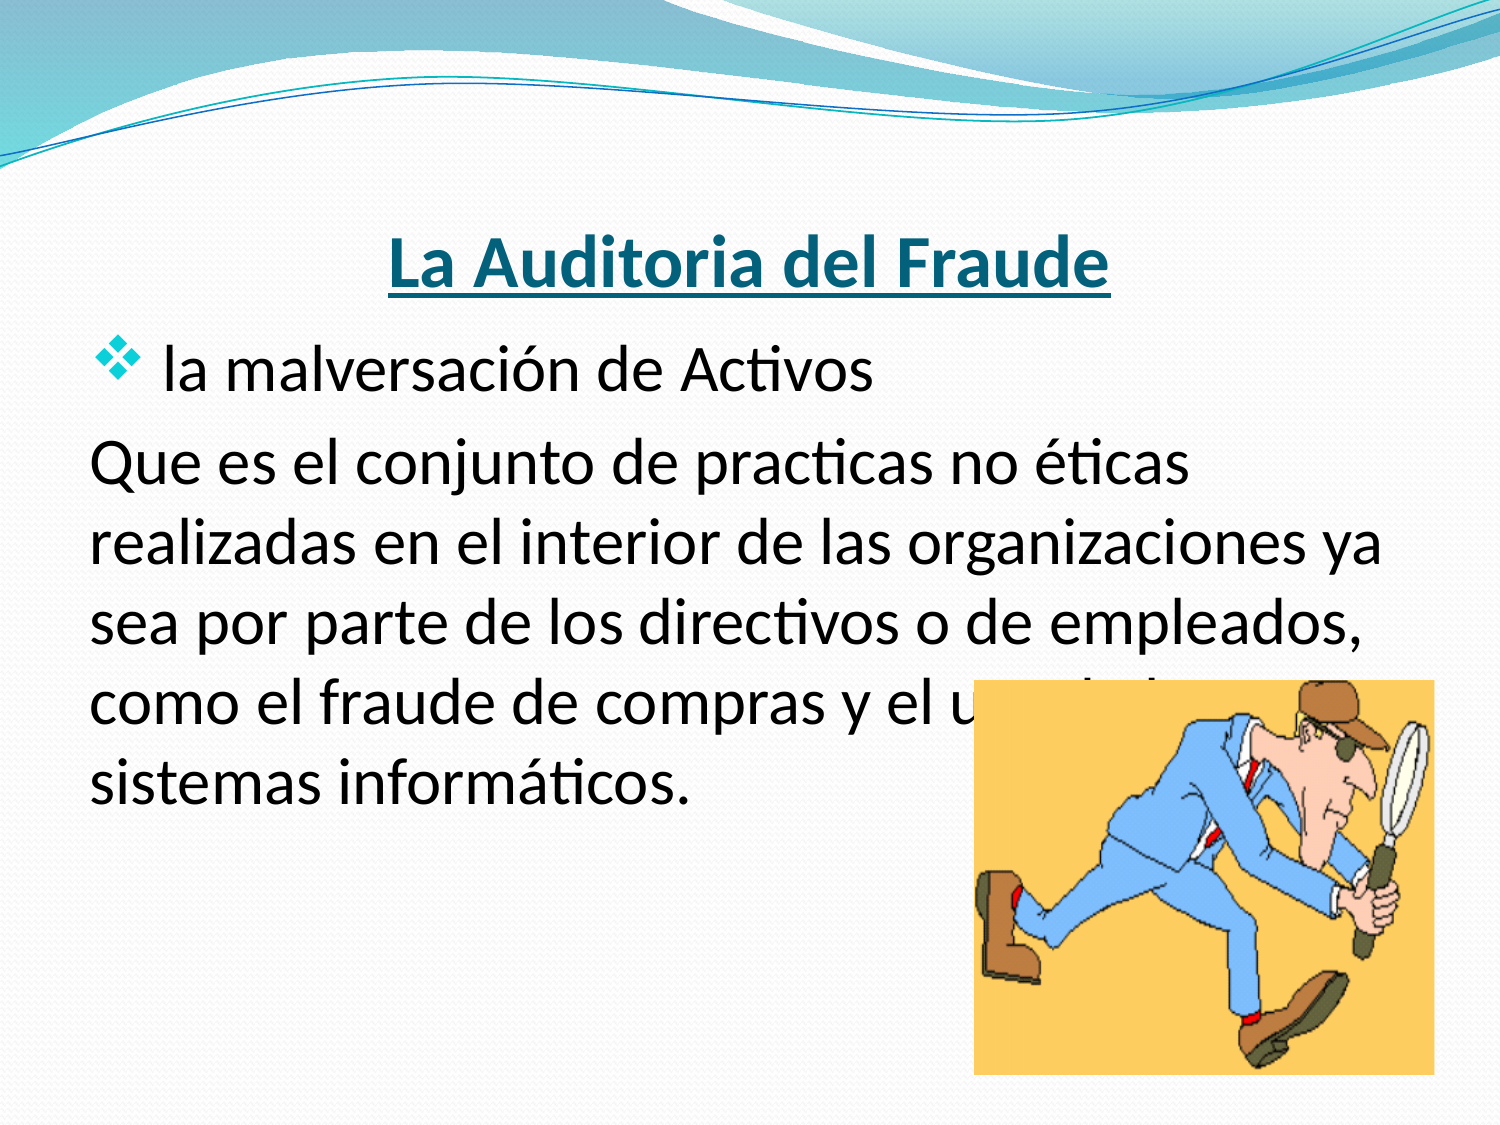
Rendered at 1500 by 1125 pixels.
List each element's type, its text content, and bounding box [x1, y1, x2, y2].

picture [974, 680, 1436, 1075]
list la malversación de Activos Que es el conjunto de practicas no éticas realizadas en el interior de las organizaciones ya sea por parte de los directivos o de empleados, como el fraude de compras y el uso de los sistemas informáticos. [75, 317, 1425, 1038]
title La Auditoria del Fraude [75, 115, 1425, 303]
text_box [25, 0, 270, 110]
